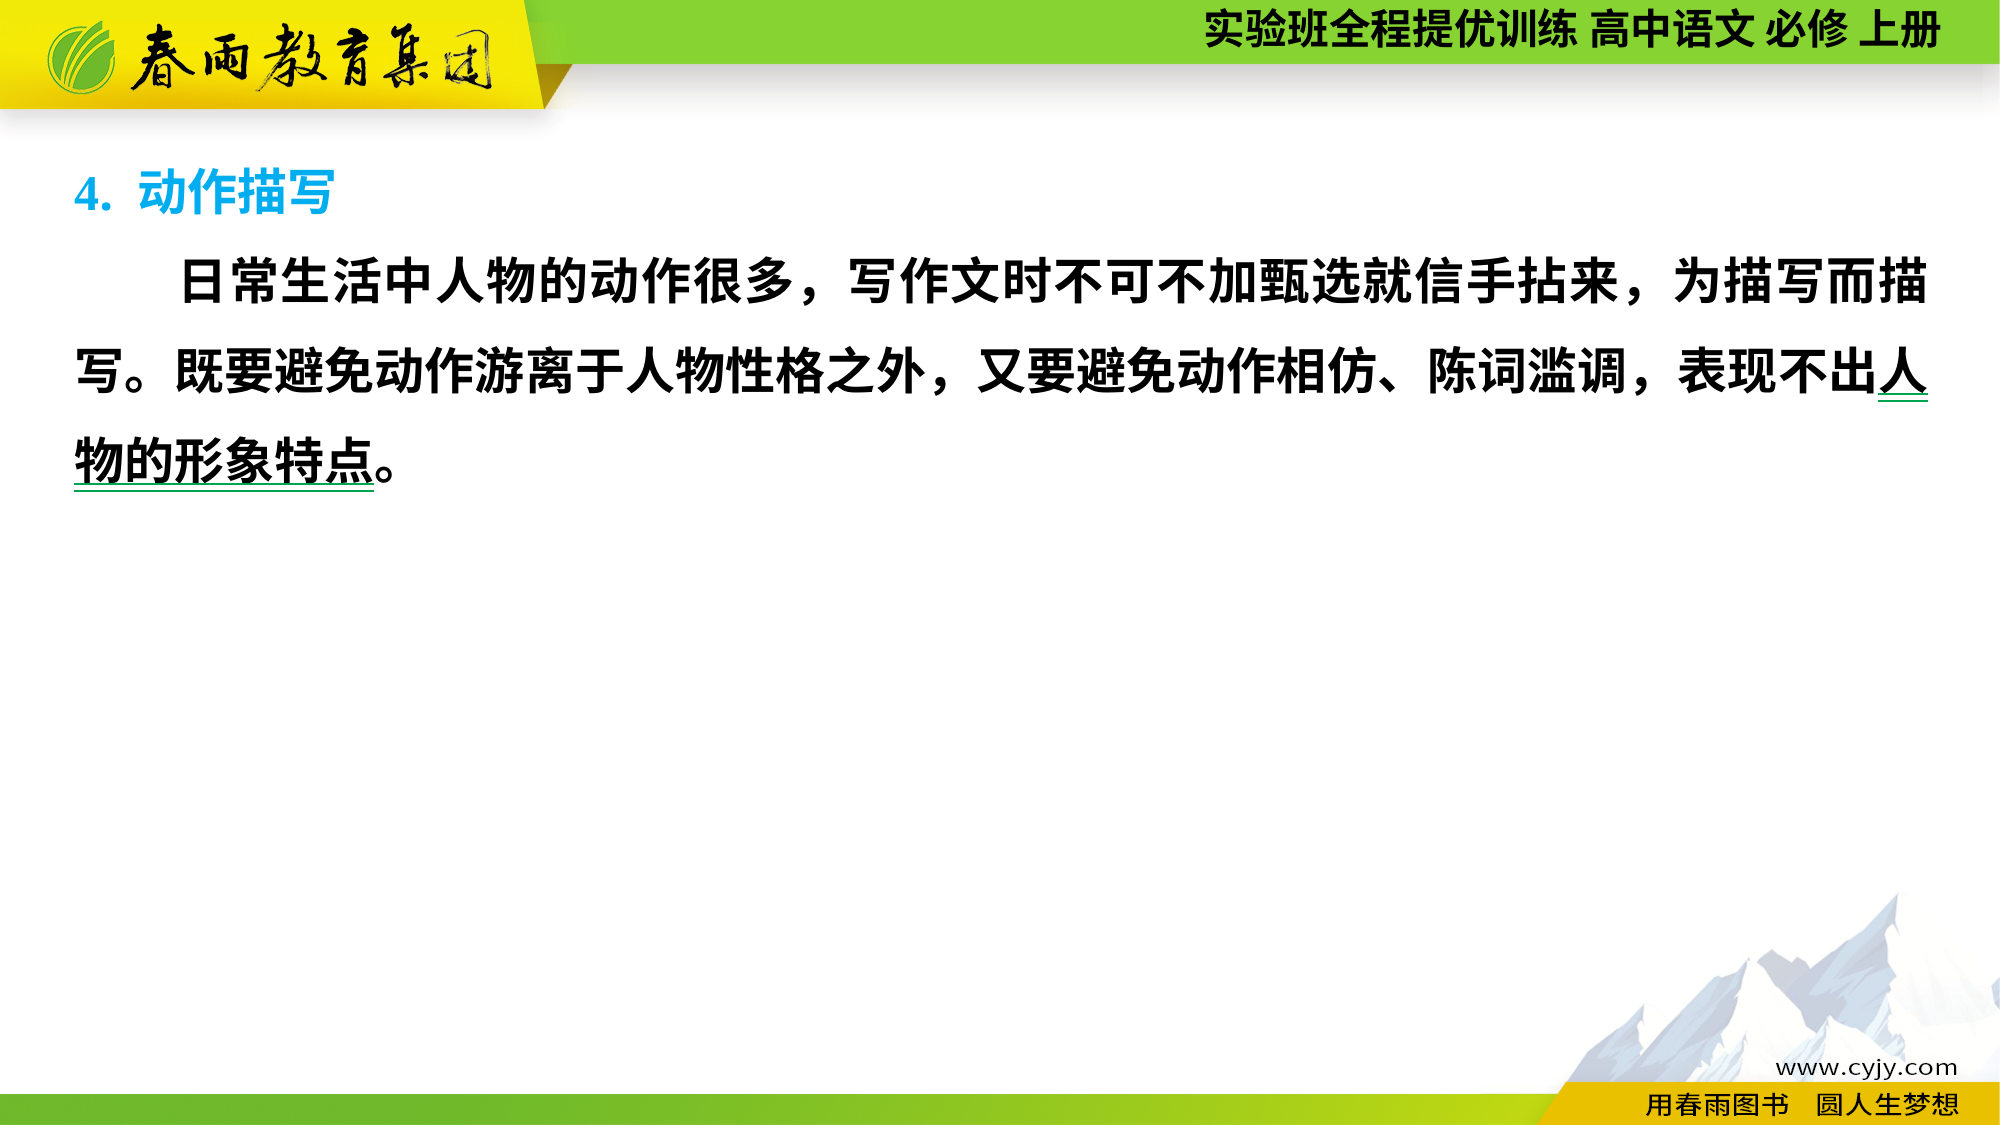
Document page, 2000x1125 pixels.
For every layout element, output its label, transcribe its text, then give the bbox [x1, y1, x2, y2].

picture [0, 0, 2000, 1125]
list 4. 动作描写 日常生活中人物的动作很多，写作文时不可不加甄选就信手拈来，为描写而描写。既要避免动作游离于人物性格之外，又要避免动作相仿、陈词滥调，表现不出人物的形象特点。 [59, 122, 1944, 502]
